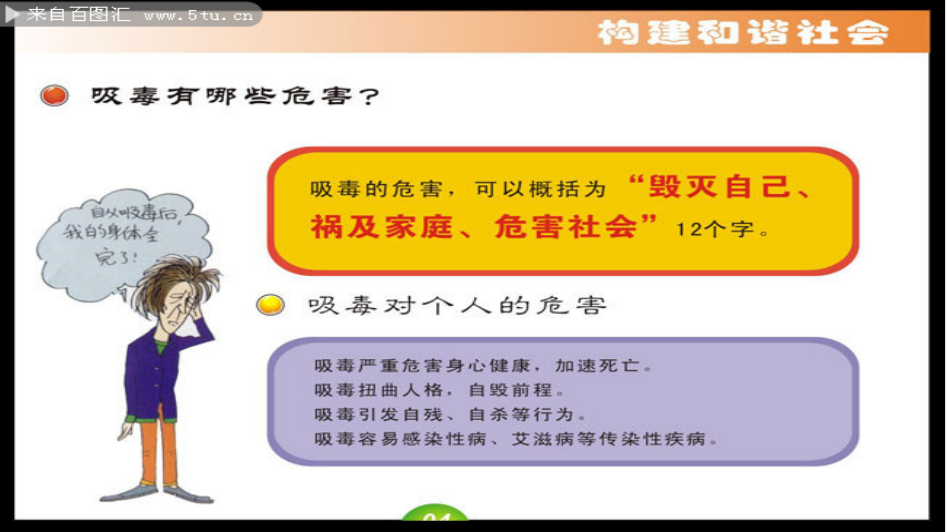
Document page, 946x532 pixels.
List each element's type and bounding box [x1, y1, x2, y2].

list [0, 0, 946, 532]
